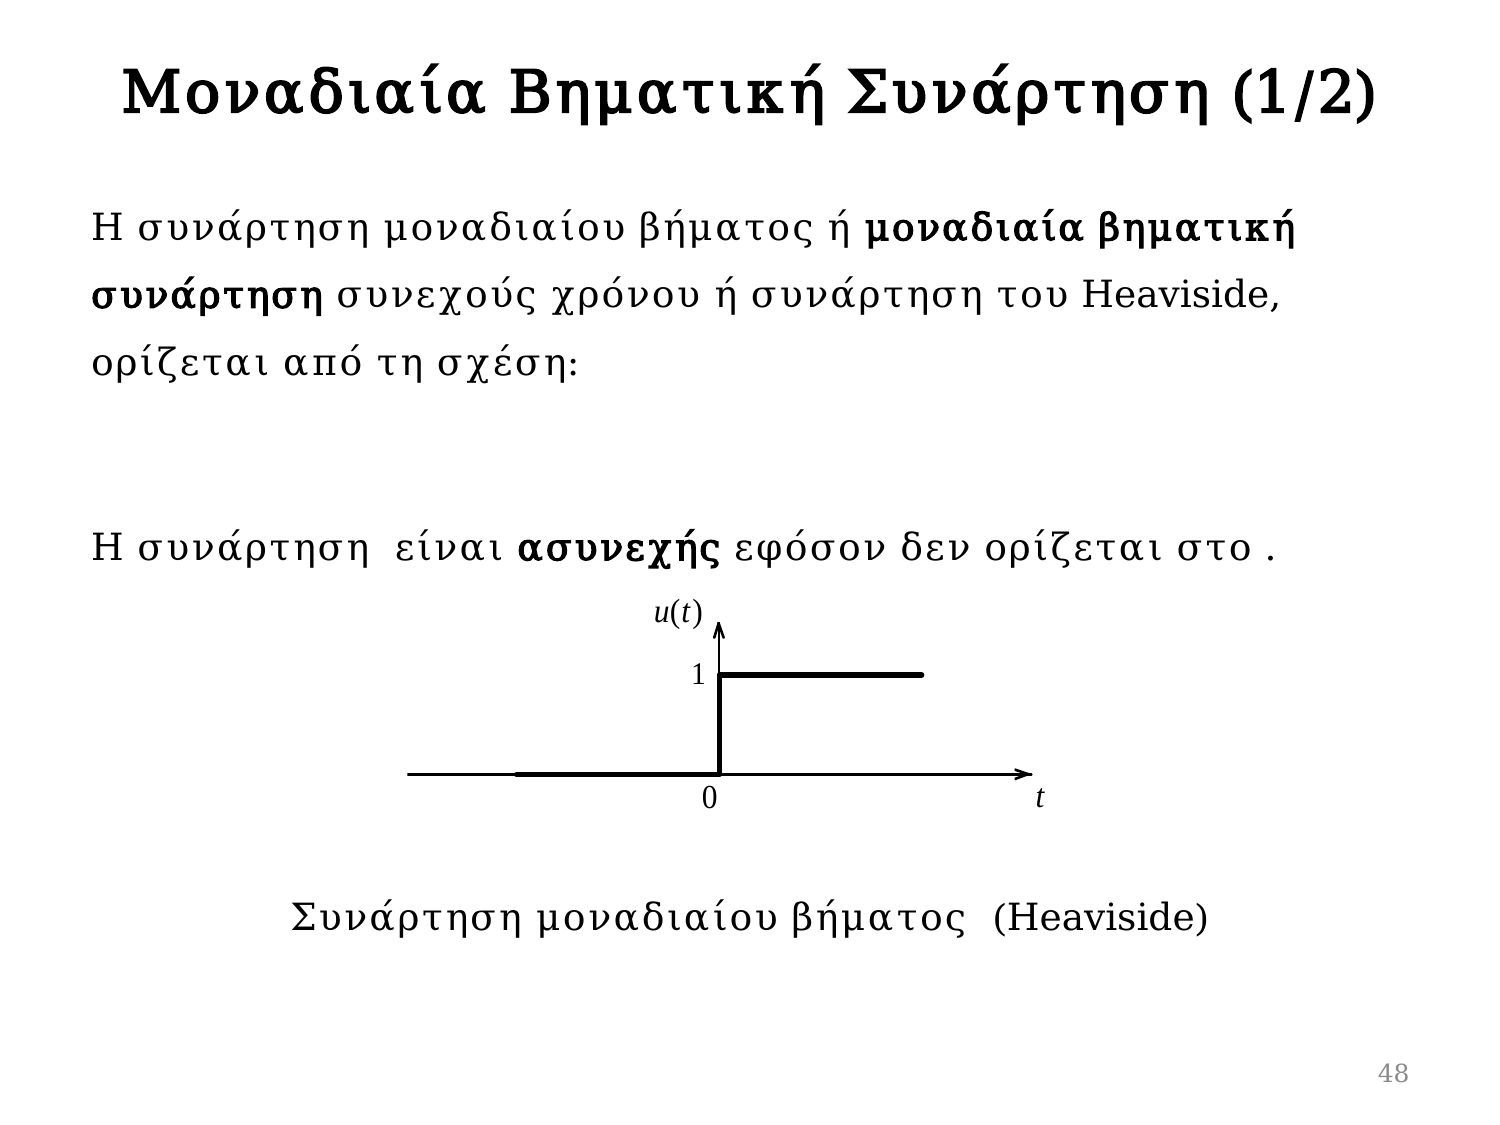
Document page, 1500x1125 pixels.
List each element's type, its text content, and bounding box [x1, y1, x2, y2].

picture [407, 593, 1053, 815]
slide_number 48 [1222, 1042, 1425, 1103]
title Μοναδιαία Βηματική Συνάρτηση (1/2) [75, 19, 1425, 159]
